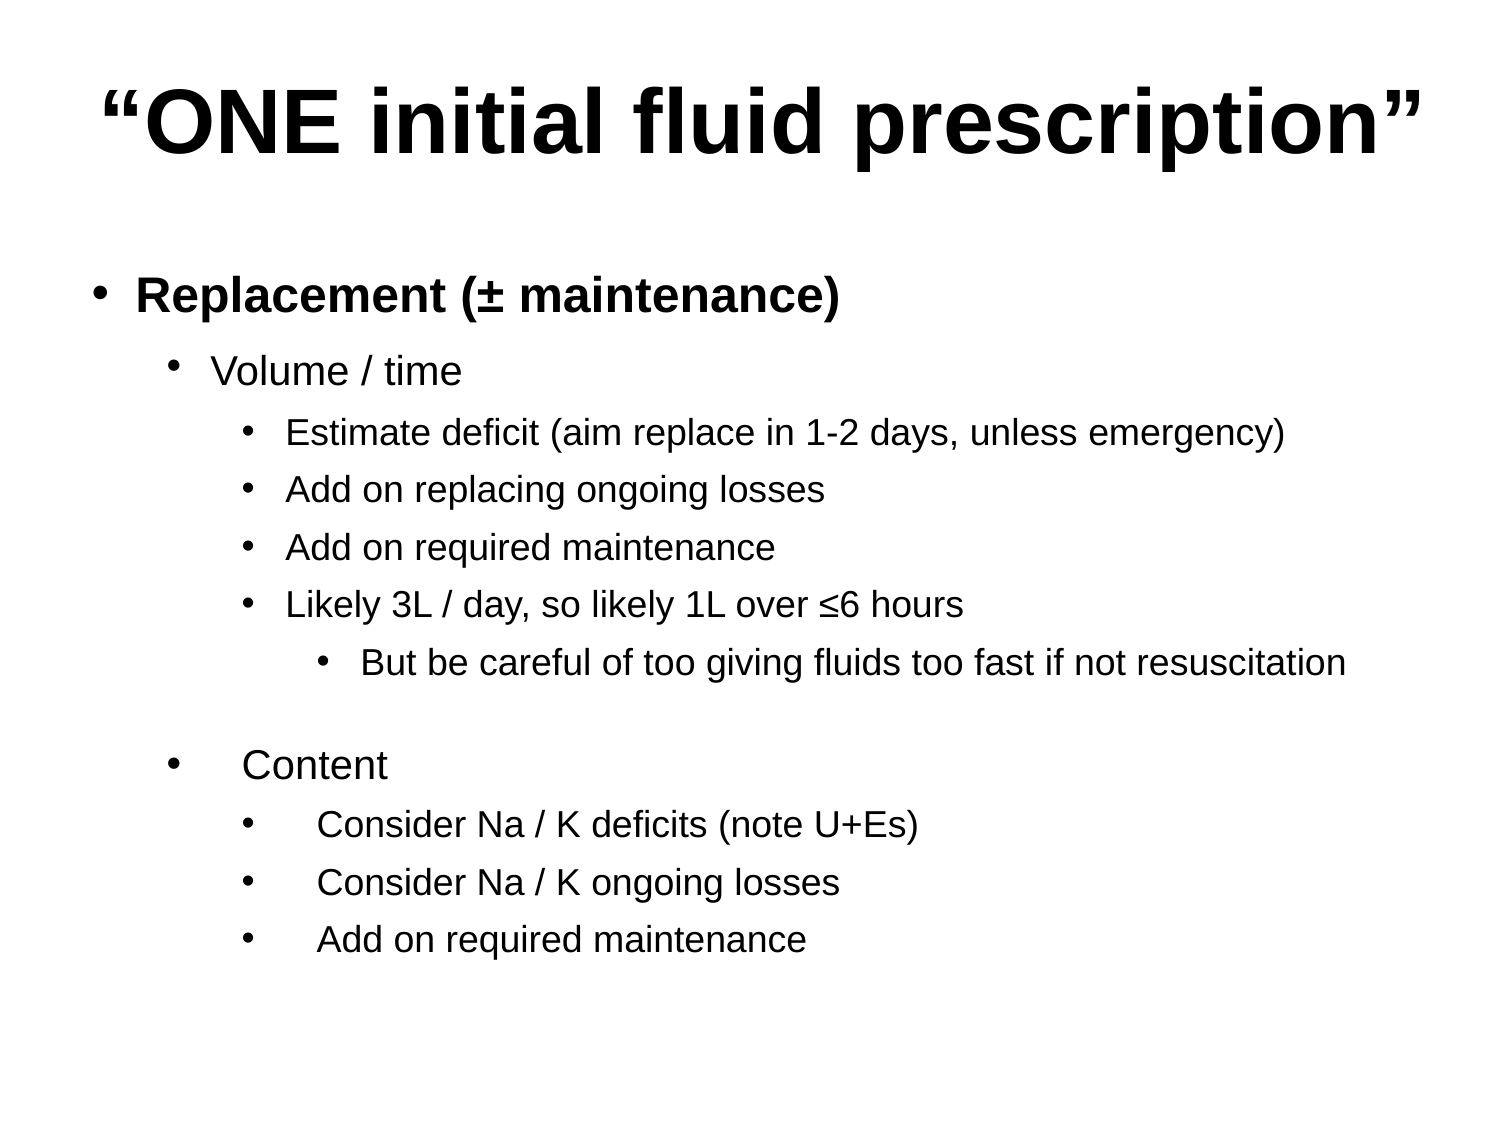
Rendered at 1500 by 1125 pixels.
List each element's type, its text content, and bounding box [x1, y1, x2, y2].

text_box “ONE initial fluid prescription” [83, 54, 1444, 180]
